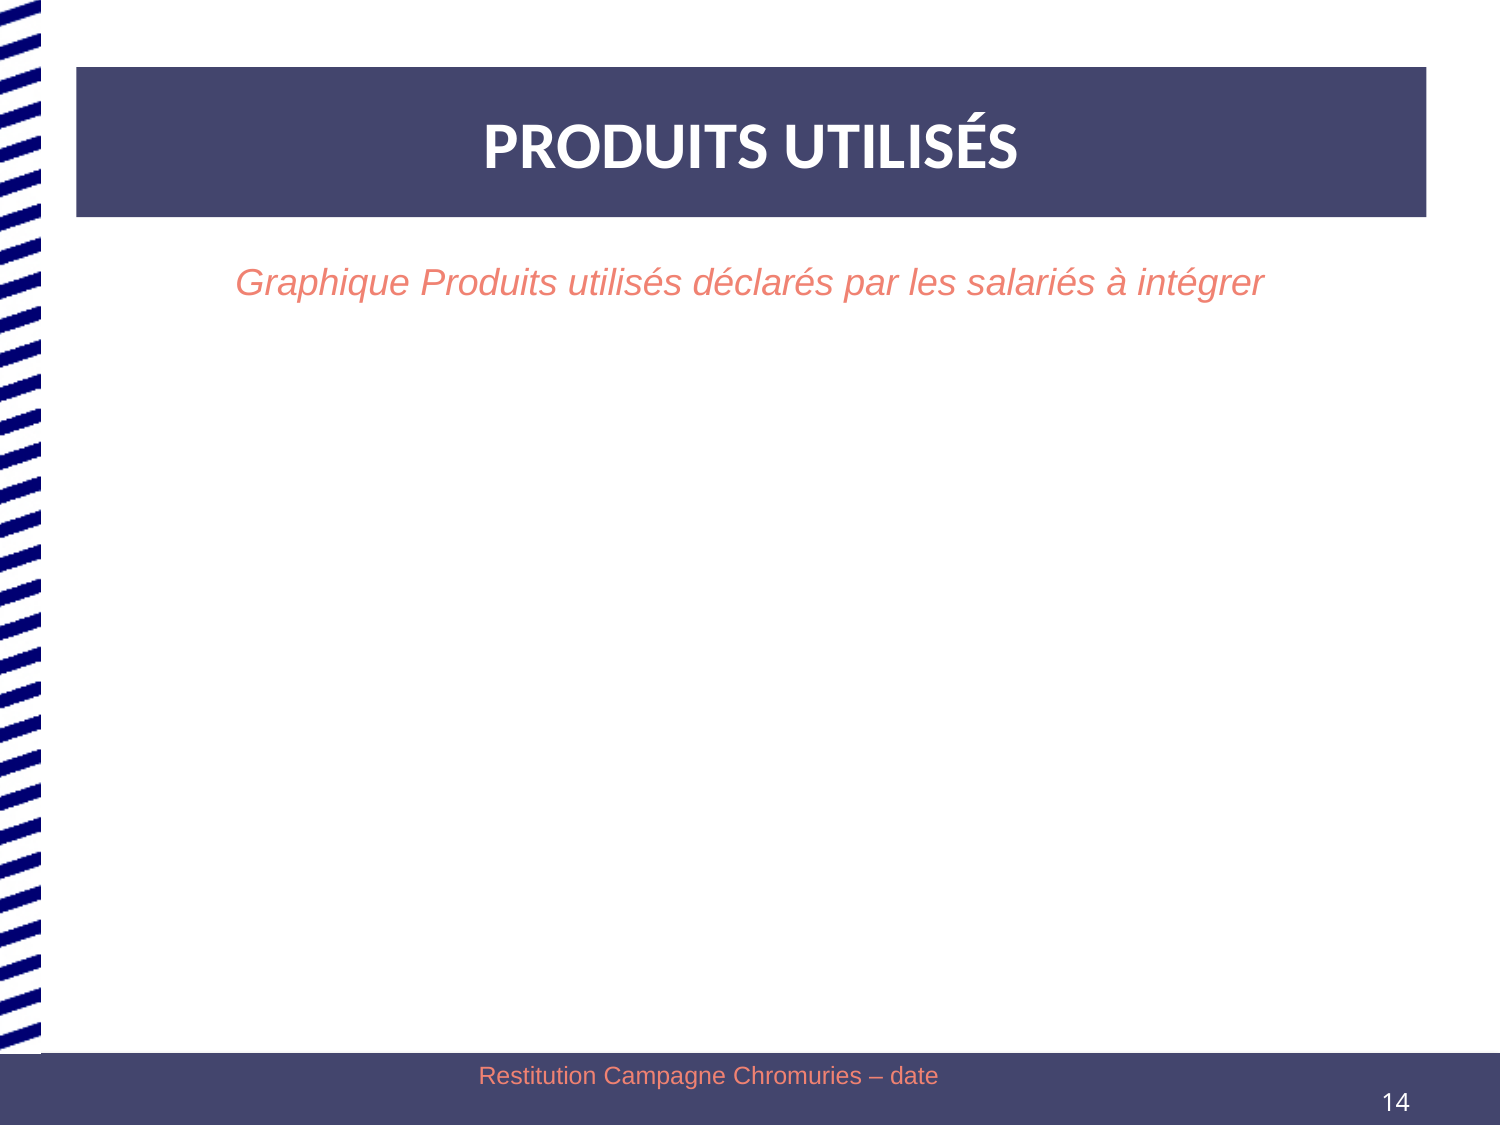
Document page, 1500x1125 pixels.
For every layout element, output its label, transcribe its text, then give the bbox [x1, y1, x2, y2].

picture [0, 0, 41, 1054]
text_box Graphique Produits utilisés déclarés par les salariés à intégrer [74, 250, 1425, 311]
footer Restitution Campagne Chromuries – date [456, 1044, 963, 1105]
title PRODUITS Utilisés [76, 67, 1427, 218]
slide_number 14 [1074, 1073, 1425, 1125]
